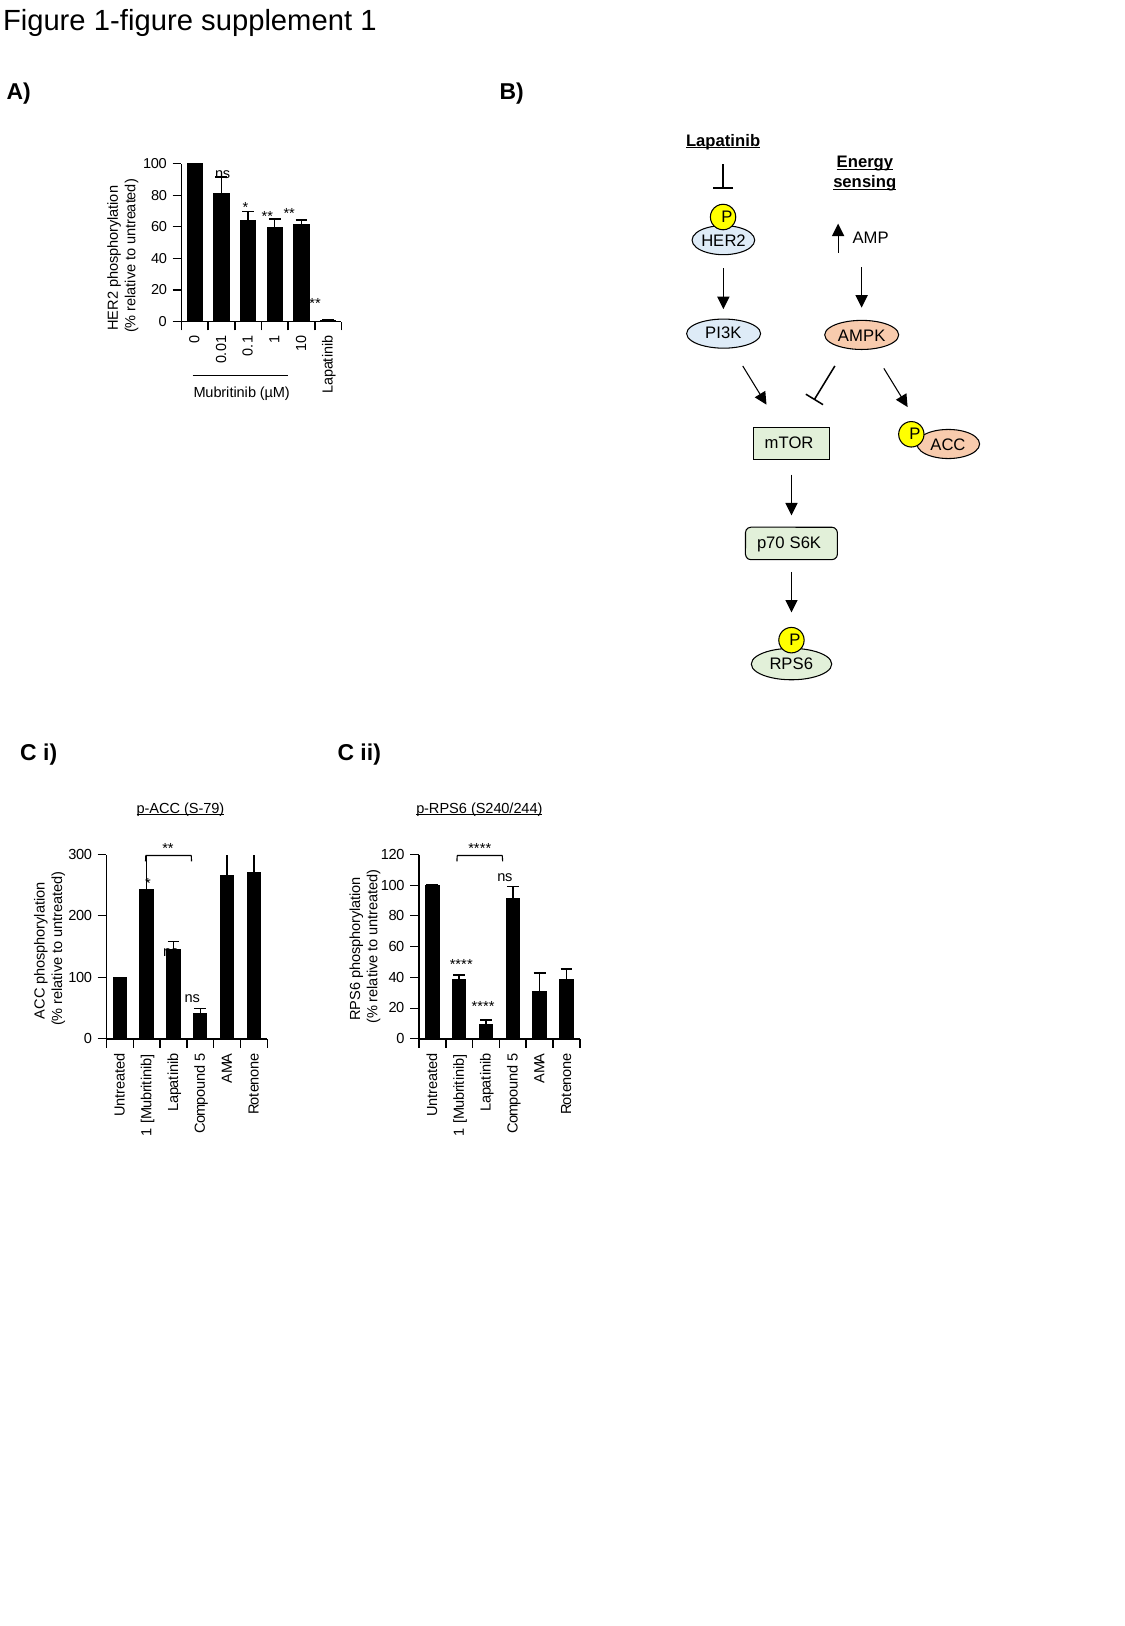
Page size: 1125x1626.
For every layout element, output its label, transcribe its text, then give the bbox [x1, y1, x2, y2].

text_box A) [0, 69, 46, 112]
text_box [338, 791, 601, 1143]
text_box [95, 138, 346, 408]
text_box Figure 1-figure supplement 1 [0, 0, 393, 44]
text_box B) [484, 69, 539, 112]
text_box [22, 791, 281, 1143]
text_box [648, 122, 991, 681]
text_box C i) [5, 730, 73, 773]
text_box C ii) [322, 730, 397, 773]
